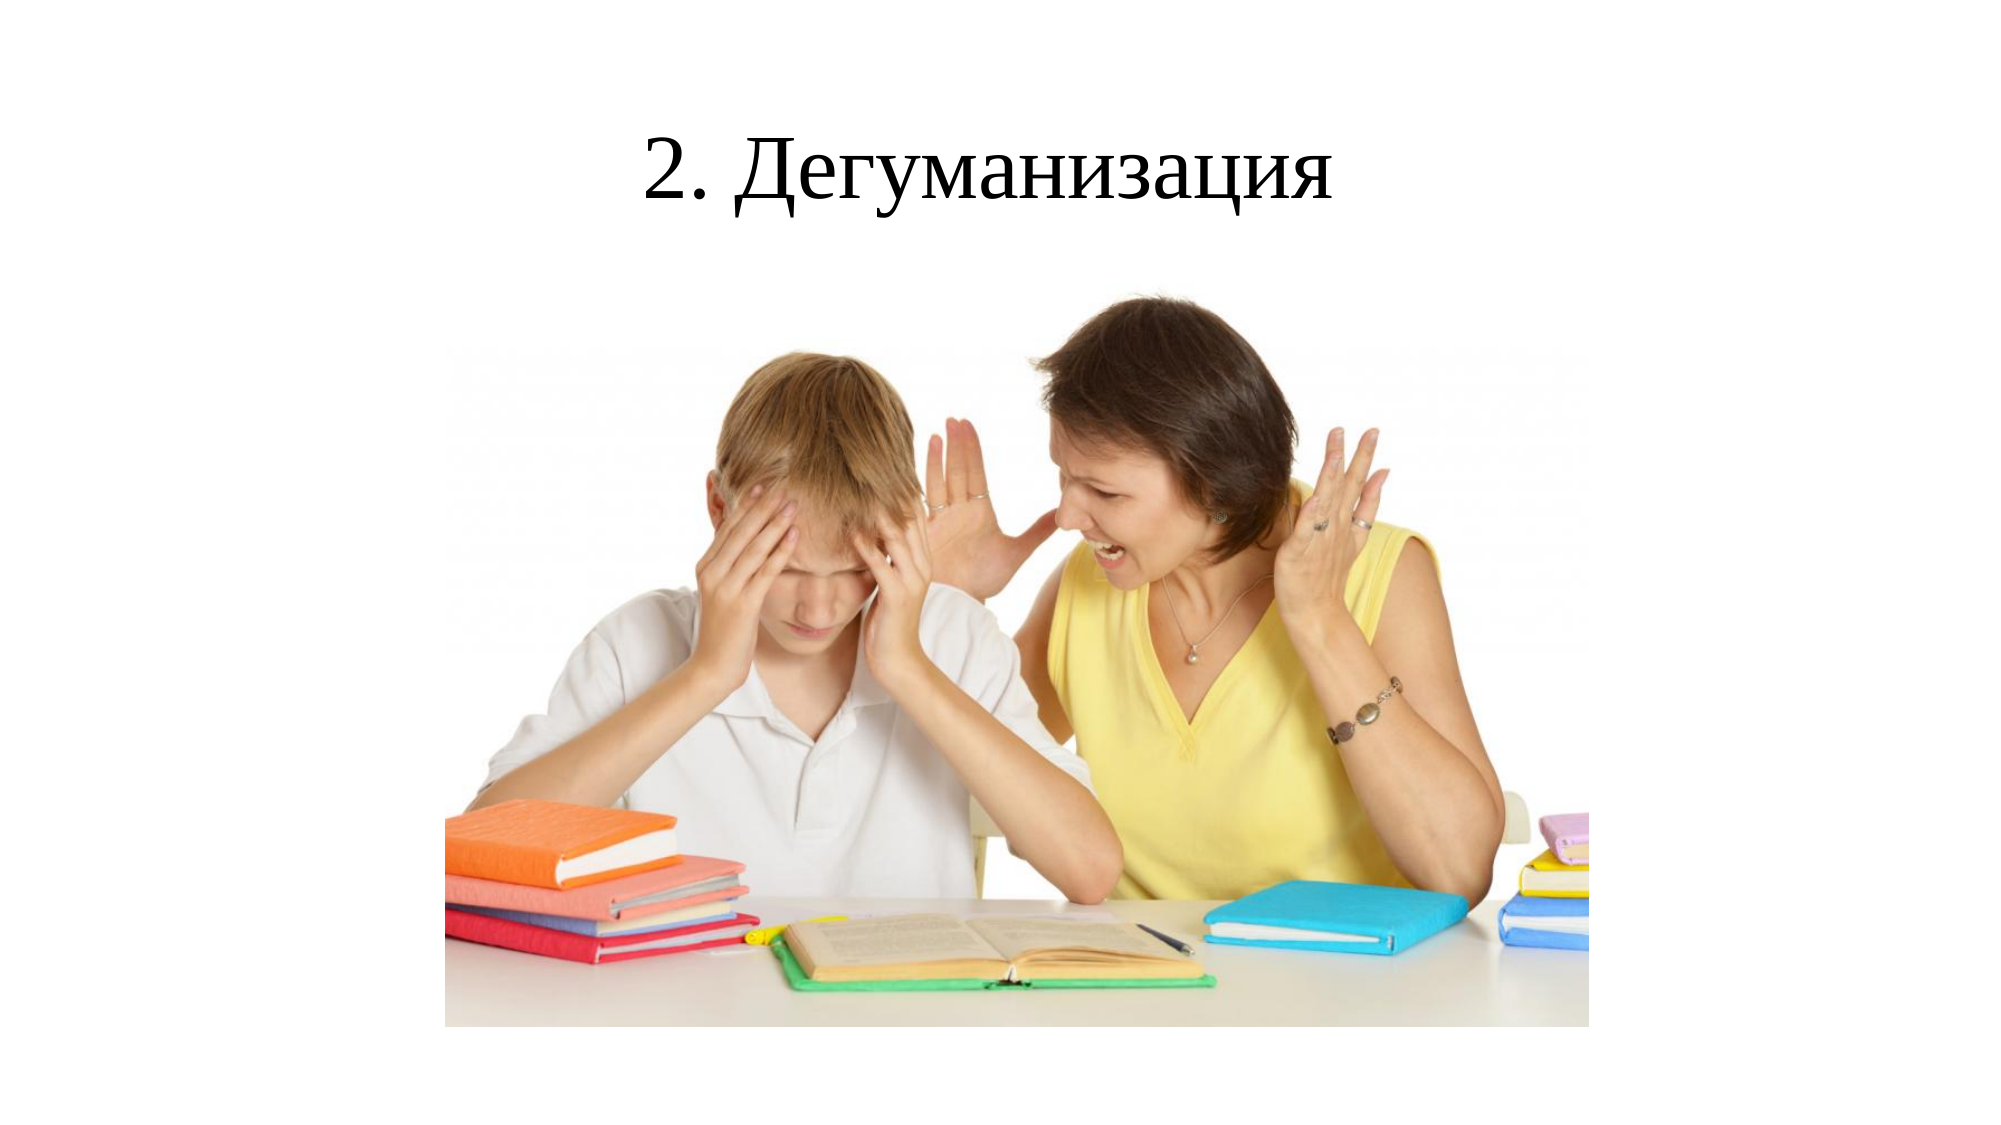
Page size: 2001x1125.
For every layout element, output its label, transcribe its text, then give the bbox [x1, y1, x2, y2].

picture [445, 249, 1589, 1027]
title 2. Дегуманизация [137, 59, 1863, 278]
